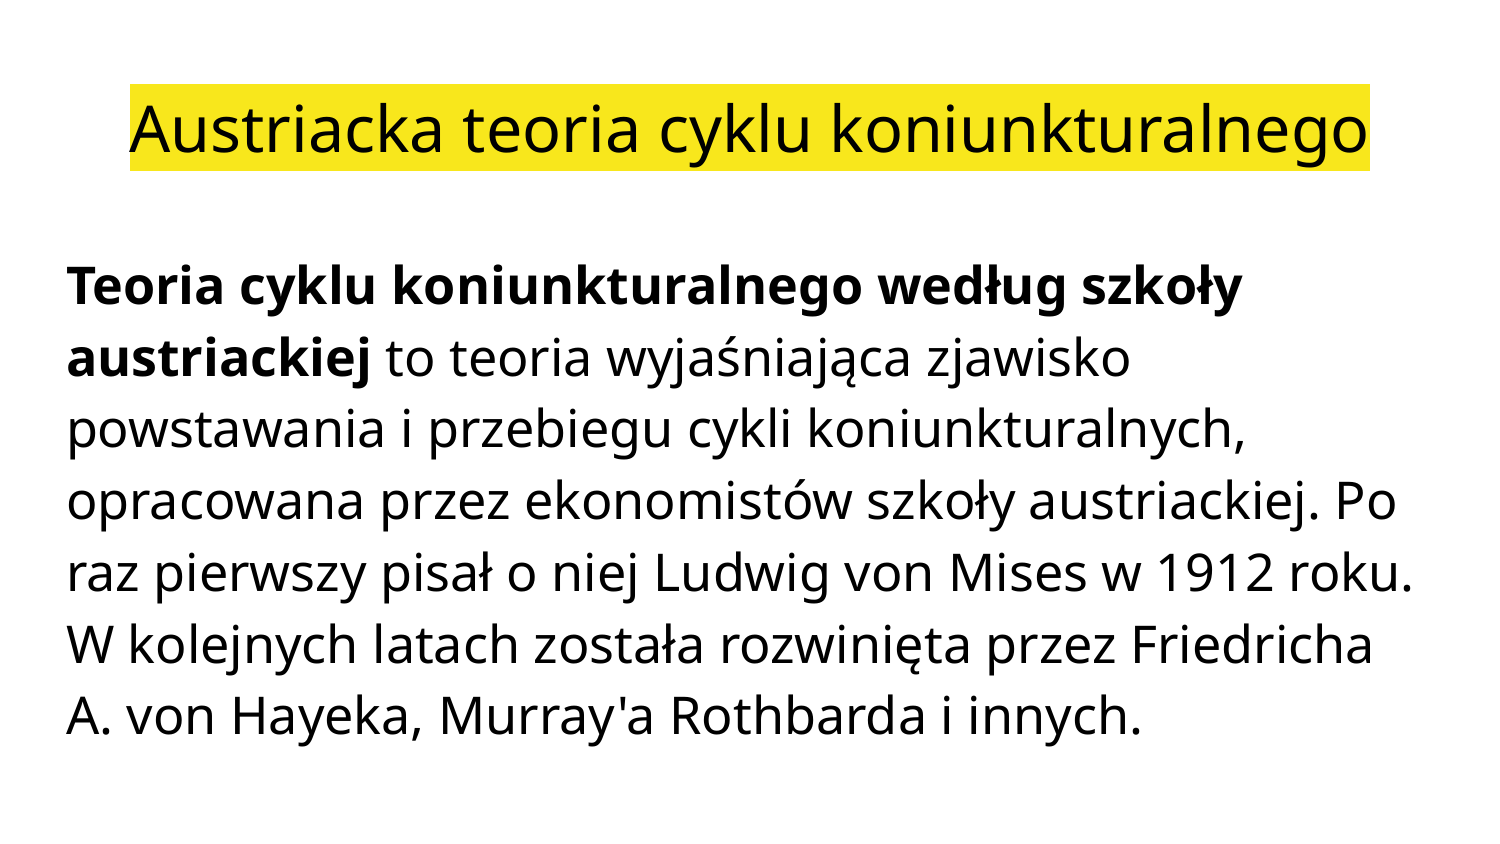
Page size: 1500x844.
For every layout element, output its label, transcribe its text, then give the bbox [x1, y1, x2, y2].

list Teoria cyklu koniunkturalnego według szkoły austriackiej to teoria wyjaśniająca zjawisko powstawania i przebiegu cykli koniunkturalnych, opracowana przez ekonomistów szkoły austriackiej. Po raz pierwszy pisał o niej Ludwig von Mises w 1912 roku. W kolejnych latach została rozwinięta przez Friedricha A. von Hayeka, Murray'a Rothbarda i innych. [51, 227, 1449, 807]
title Austriacka teoria cyklu koniunkturalnego [51, 72, 1449, 167]
